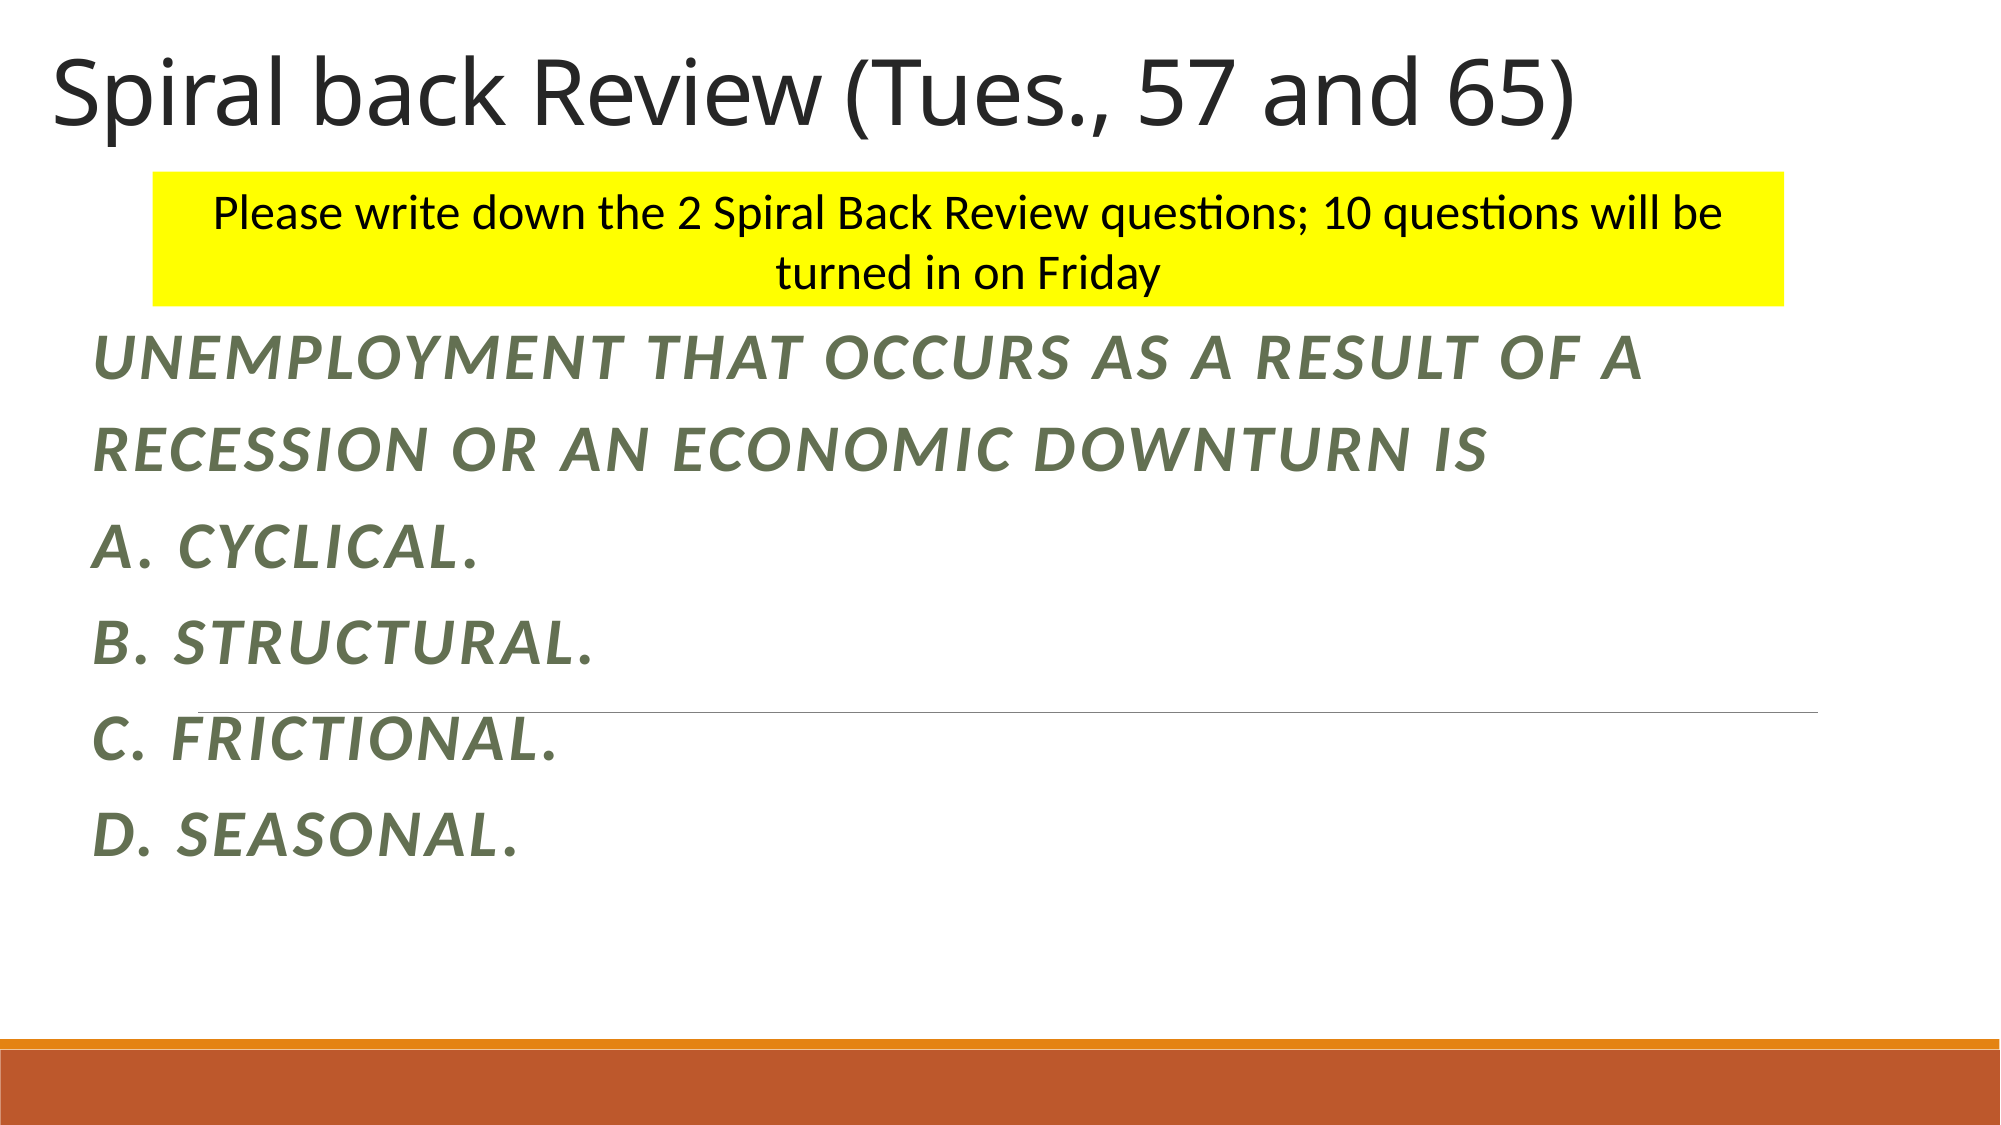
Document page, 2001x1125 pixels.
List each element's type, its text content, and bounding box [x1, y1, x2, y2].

text_box Please write down the 2 Spiral Back Review questions; 10 questions will be turned in on Friday [152, 171, 1785, 293]
text_box Unemployment that occurs as a result of a recession or an economic downturn is A. cyclical. B. structural. C. frictional. D. seasonal. [77, 293, 1946, 1092]
title Spiral back Review (Tues., 57 and 65) [36, 0, 1900, 152]
